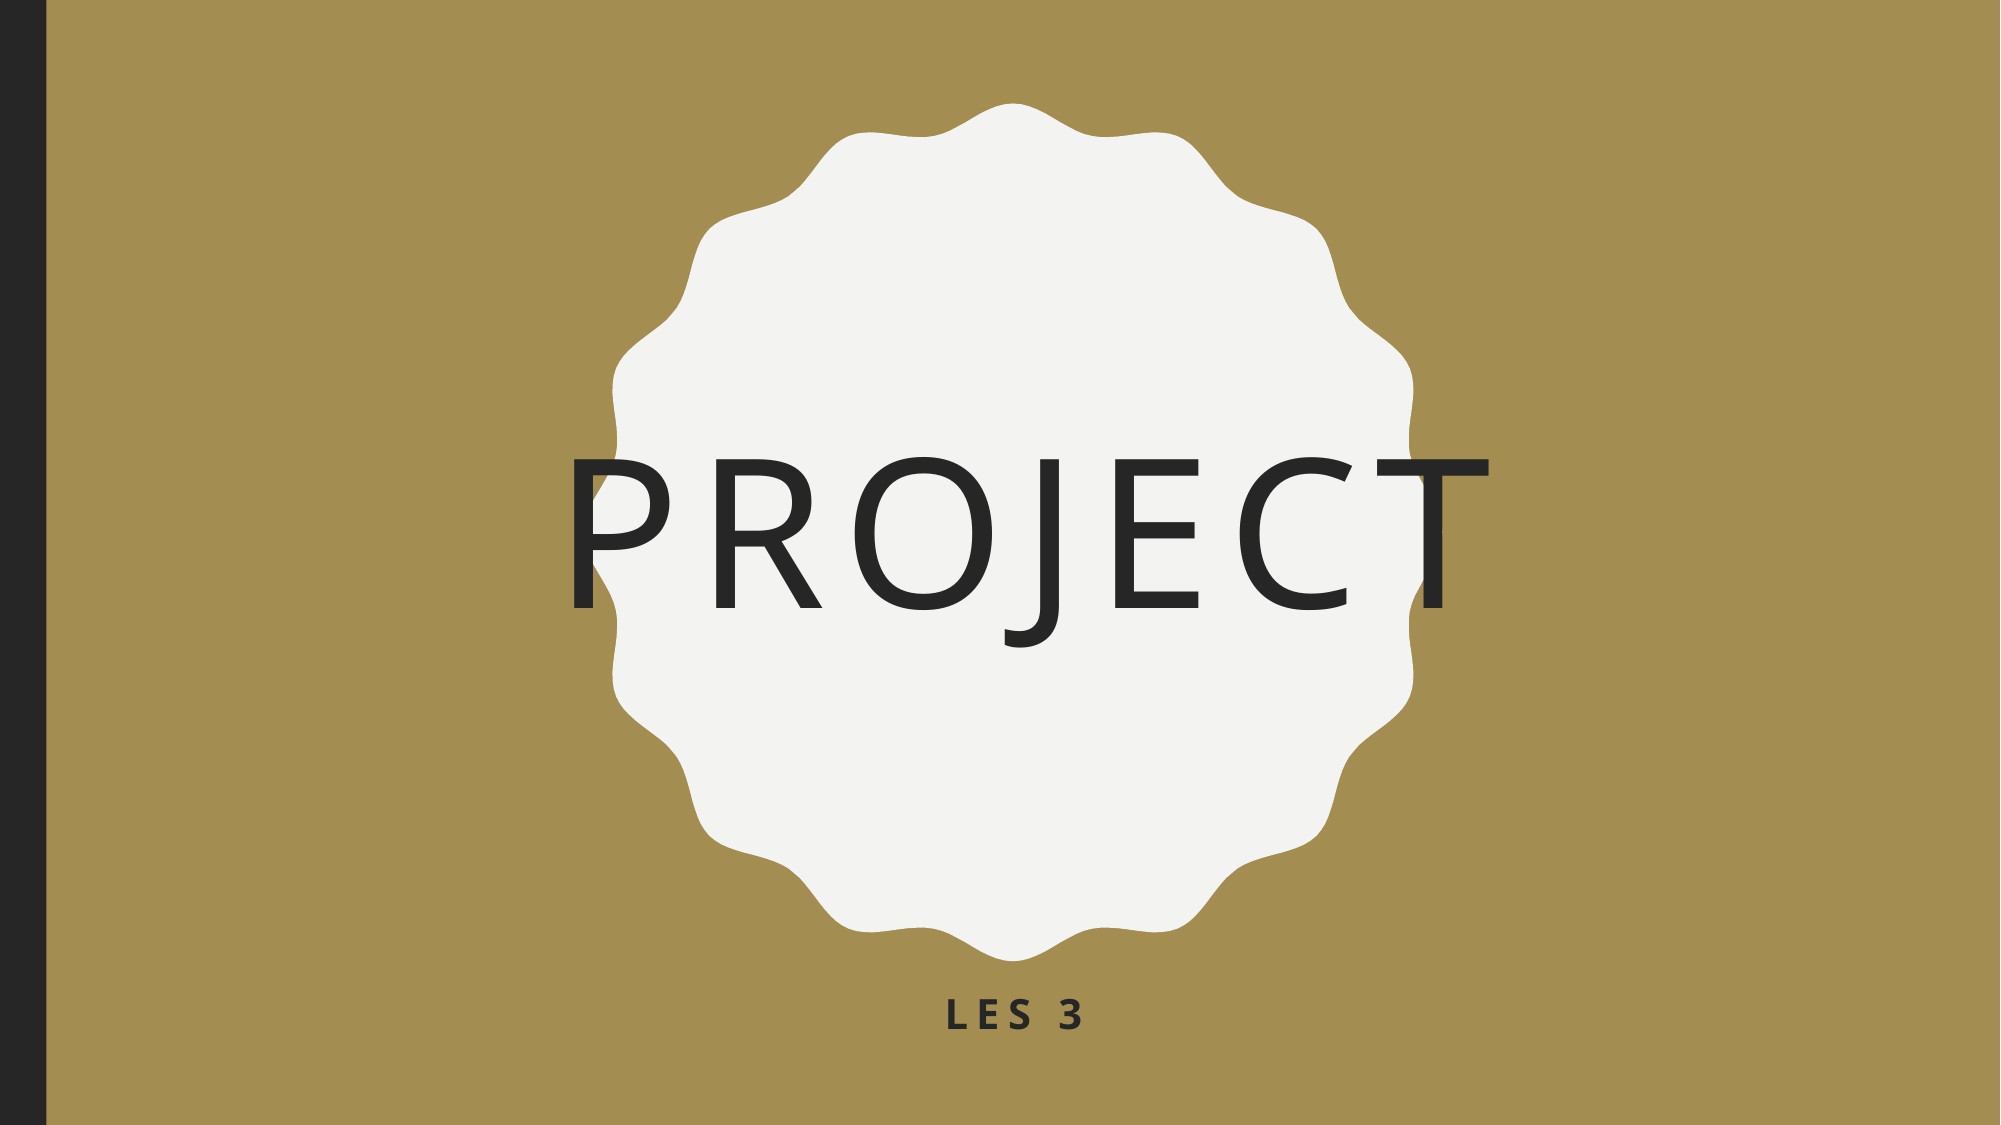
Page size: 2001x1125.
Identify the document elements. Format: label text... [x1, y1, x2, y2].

title Project [176, 180, 1870, 902]
subtitle Les 3 [363, 980, 1684, 1103]
